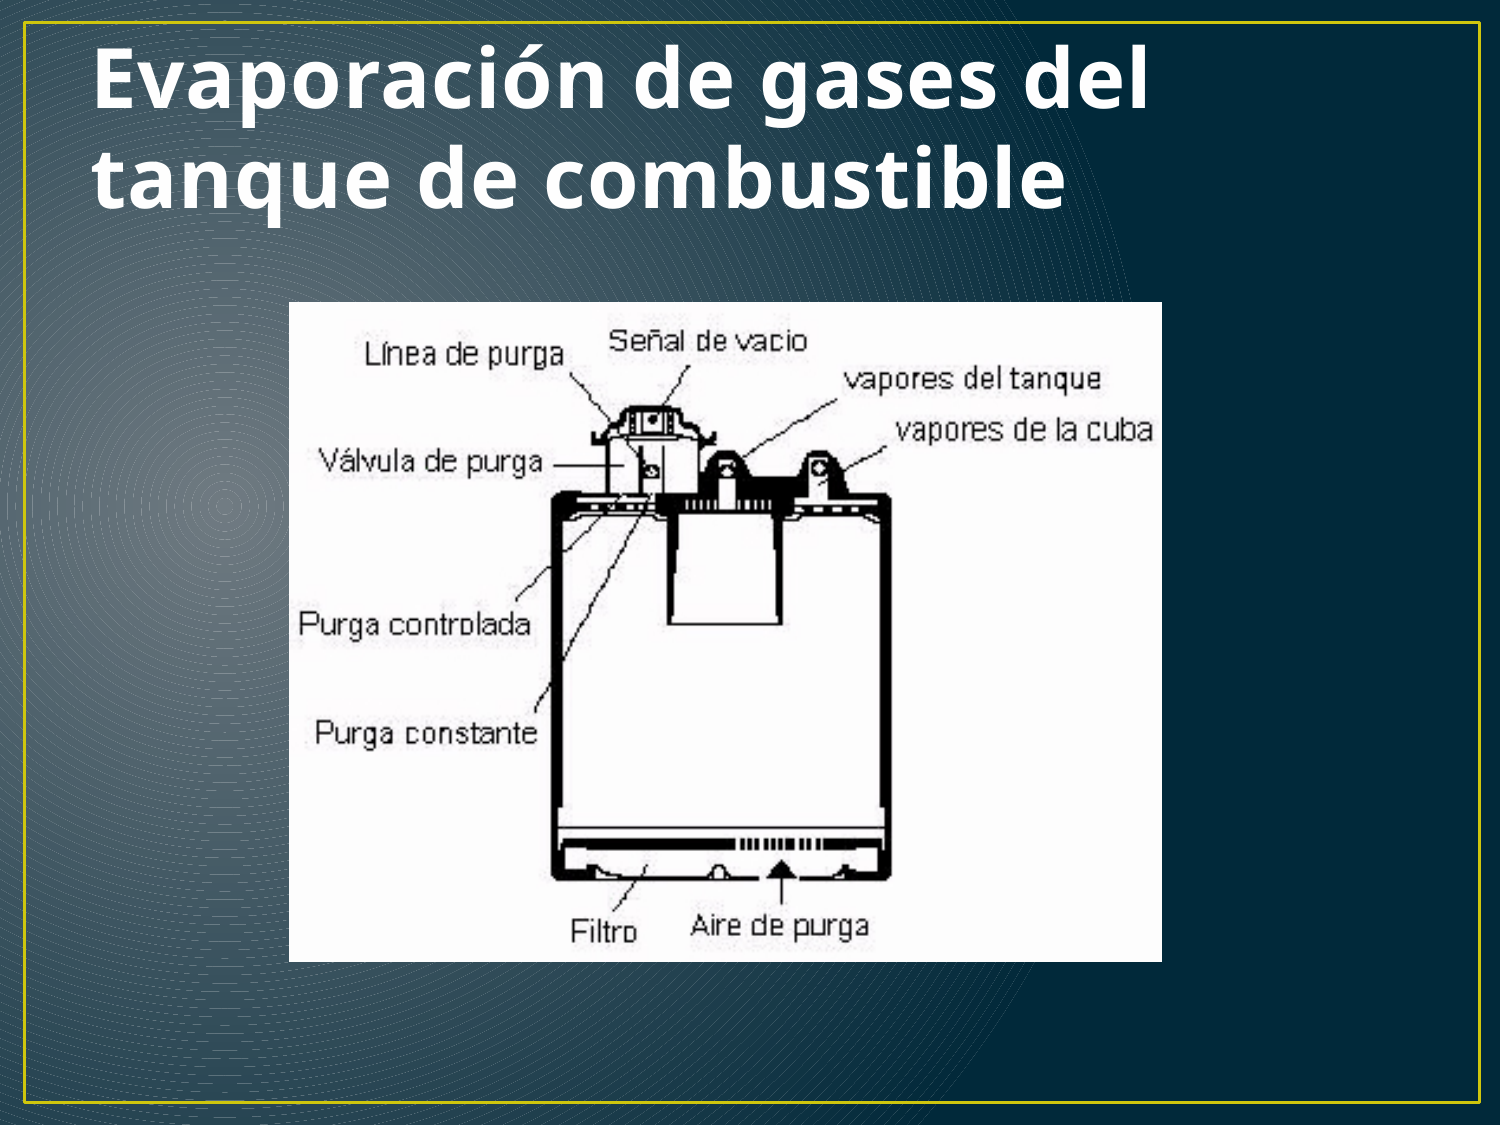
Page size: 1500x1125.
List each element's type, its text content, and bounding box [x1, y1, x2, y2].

title Evaporación de gases del tanque de combustible [75, 45, 1425, 233]
picture [1096, 296, 1104, 302]
picture [989, 968, 1001, 976]
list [288, 302, 1162, 963]
